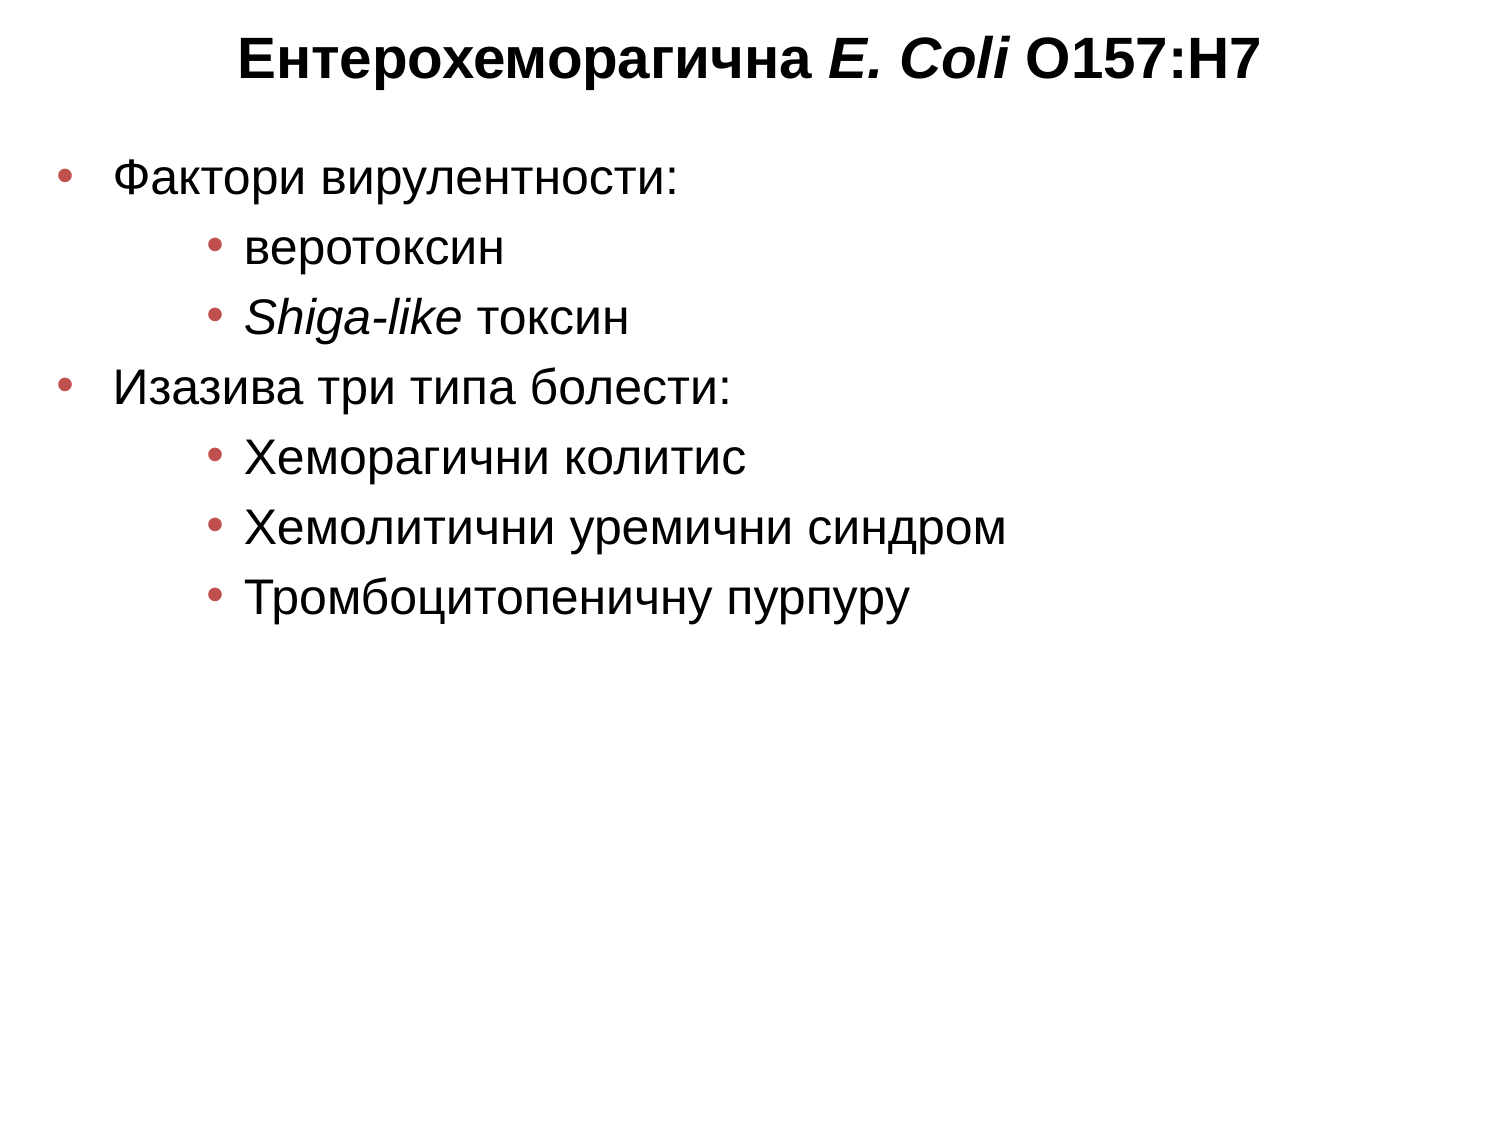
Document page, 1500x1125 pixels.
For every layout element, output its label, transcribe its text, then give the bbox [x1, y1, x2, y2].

list Фактори вирулентности: веротоксин Shiga-like токсин Изазива три типа болести: Хеморагични колитис Хемолитични уремични синдром Тромбоцитопеничну пурпуру [40, 136, 1500, 1125]
title Ентерохеморагична E. Coli O157:H7 [74, 0, 1426, 127]
